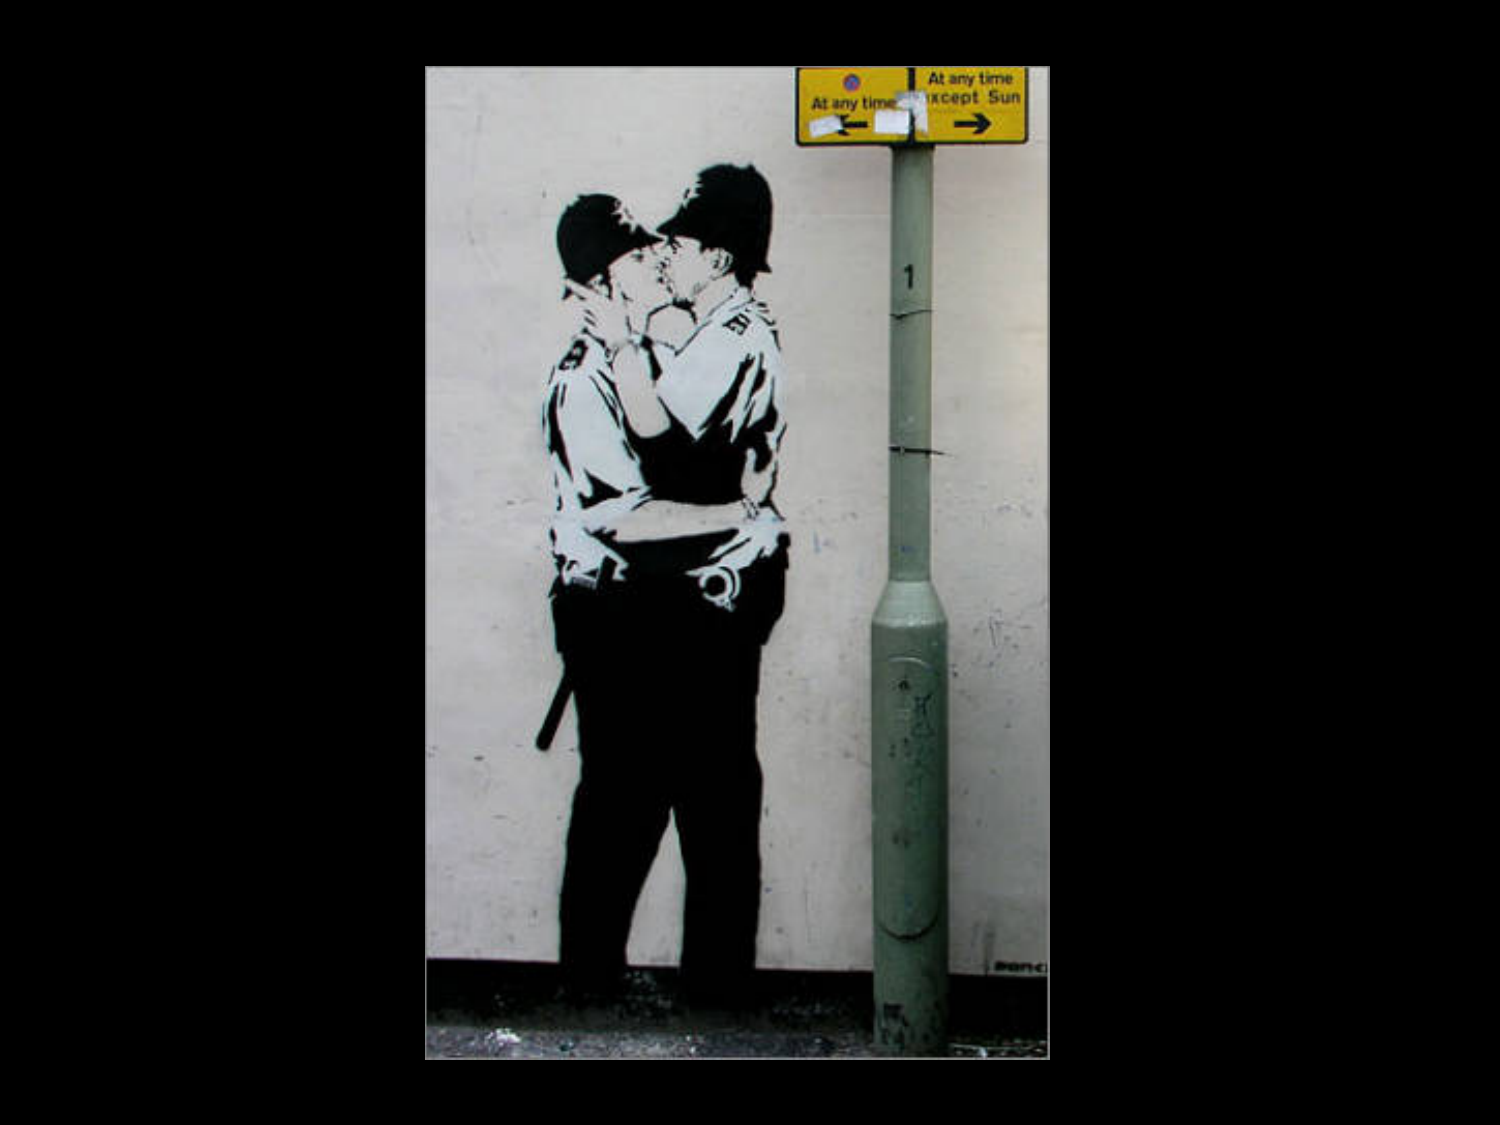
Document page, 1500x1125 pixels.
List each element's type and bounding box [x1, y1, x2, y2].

picture [424, 66, 1051, 1060]
